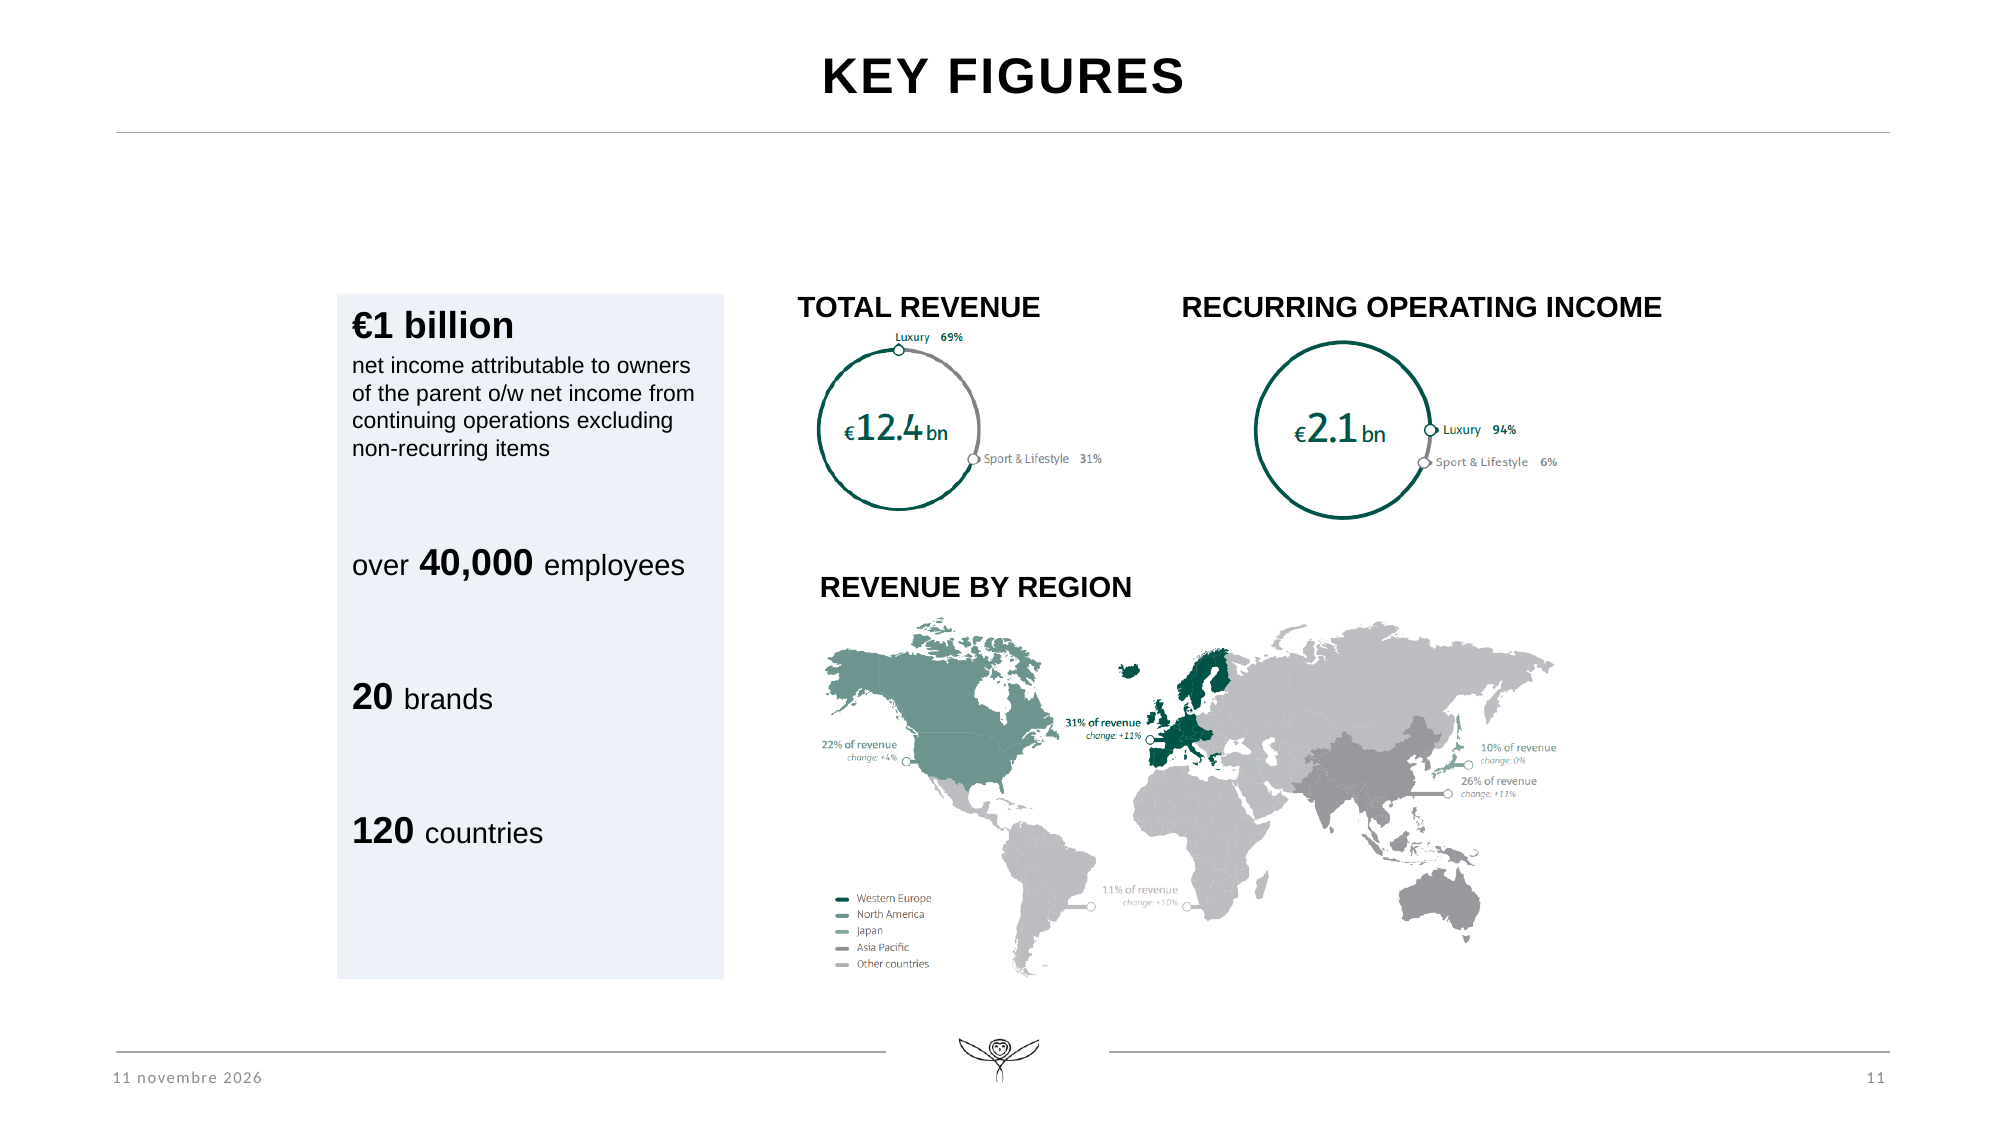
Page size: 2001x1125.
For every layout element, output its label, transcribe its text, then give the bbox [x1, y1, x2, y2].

list TOTAL REVENUE [782, 280, 1127, 344]
list REVENUE BY REGION [804, 561, 1150, 599]
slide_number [97, 1051, 522, 1103]
slide_number 11 [1433, 1051, 1900, 1103]
picture [804, 599, 1567, 991]
picture [1234, 332, 1567, 526]
list RECURRING OPERATING INCOME [1166, 280, 1705, 331]
picture [807, 326, 1108, 518]
list Key figures [115, 29, 1891, 130]
list €1 billion net income attributable to owners of the parent o/w net income from continuing operations excluding non-recurring items over 40,000 employees 20 brands 120 countries [337, 293, 724, 980]
